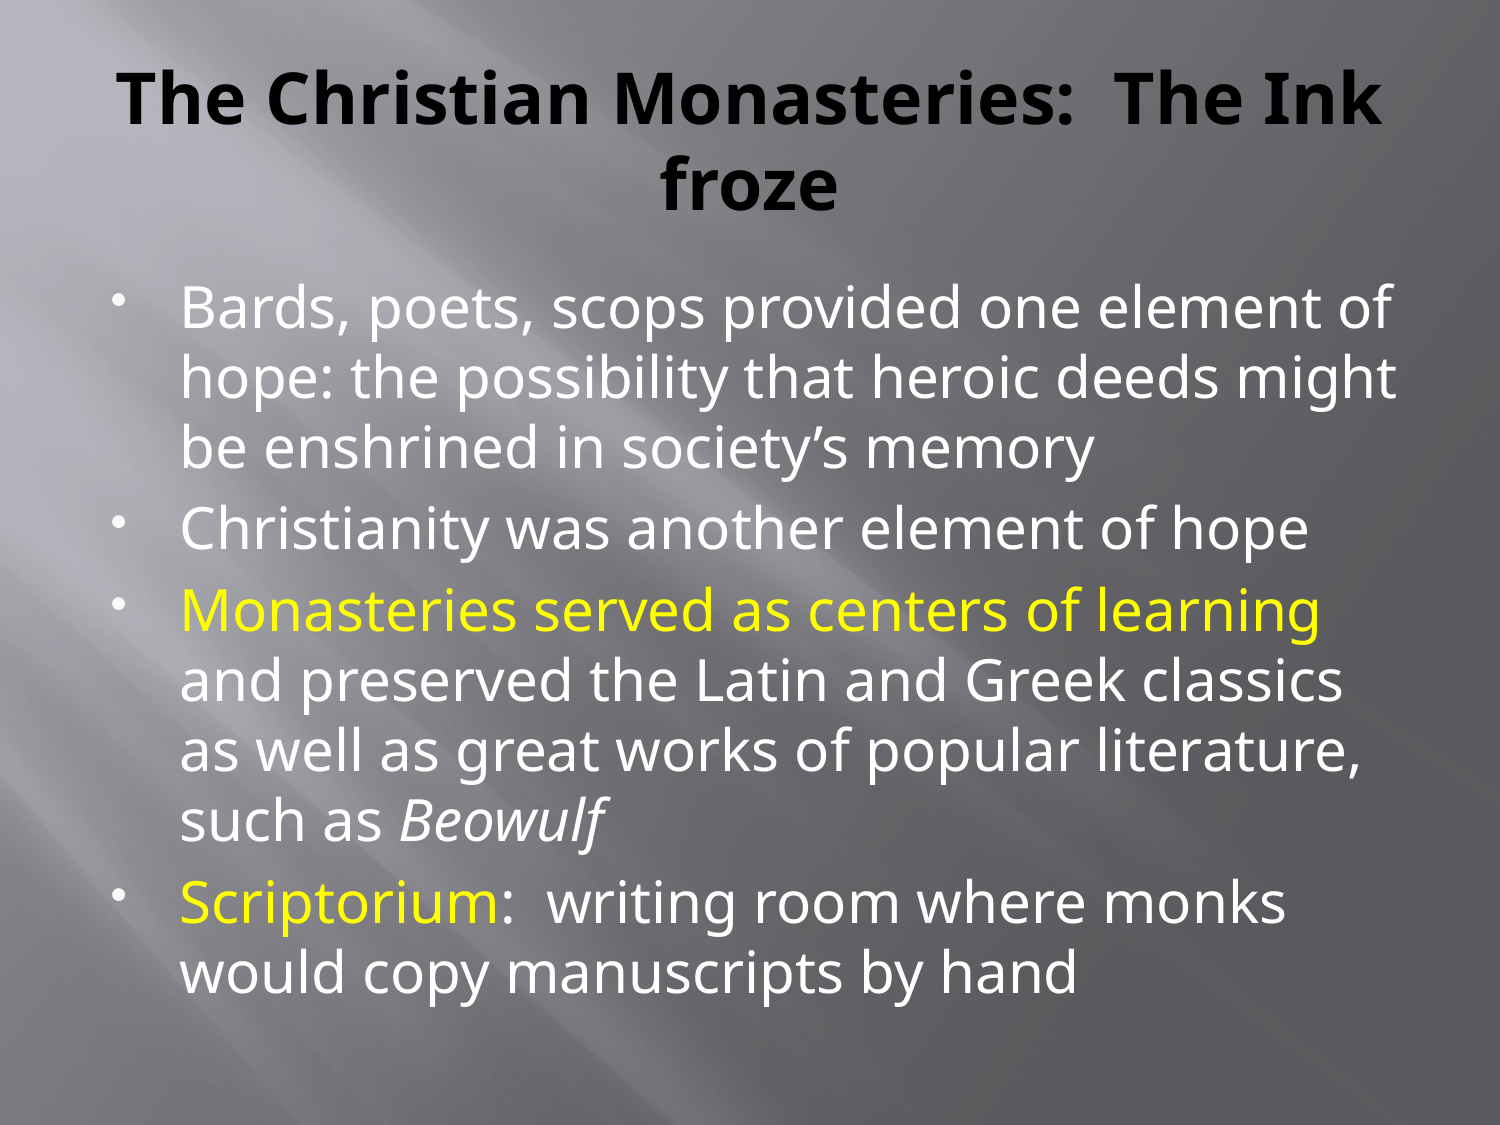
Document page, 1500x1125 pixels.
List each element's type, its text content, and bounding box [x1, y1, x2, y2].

title The Christian Monasteries: The Ink froze [75, 45, 1425, 233]
list Bards, poets, scops provided one element of hope: the possibility that heroic deeds might be enshrined in society’s memory Christianity was another element of hope Monasteries served as centers of learning and preserved the Latin and Greek classics as well as great works of popular literature, such as Beowulf Scriptorium: writing room where monks would copy manuscripts by hand [75, 262, 1425, 1035]
